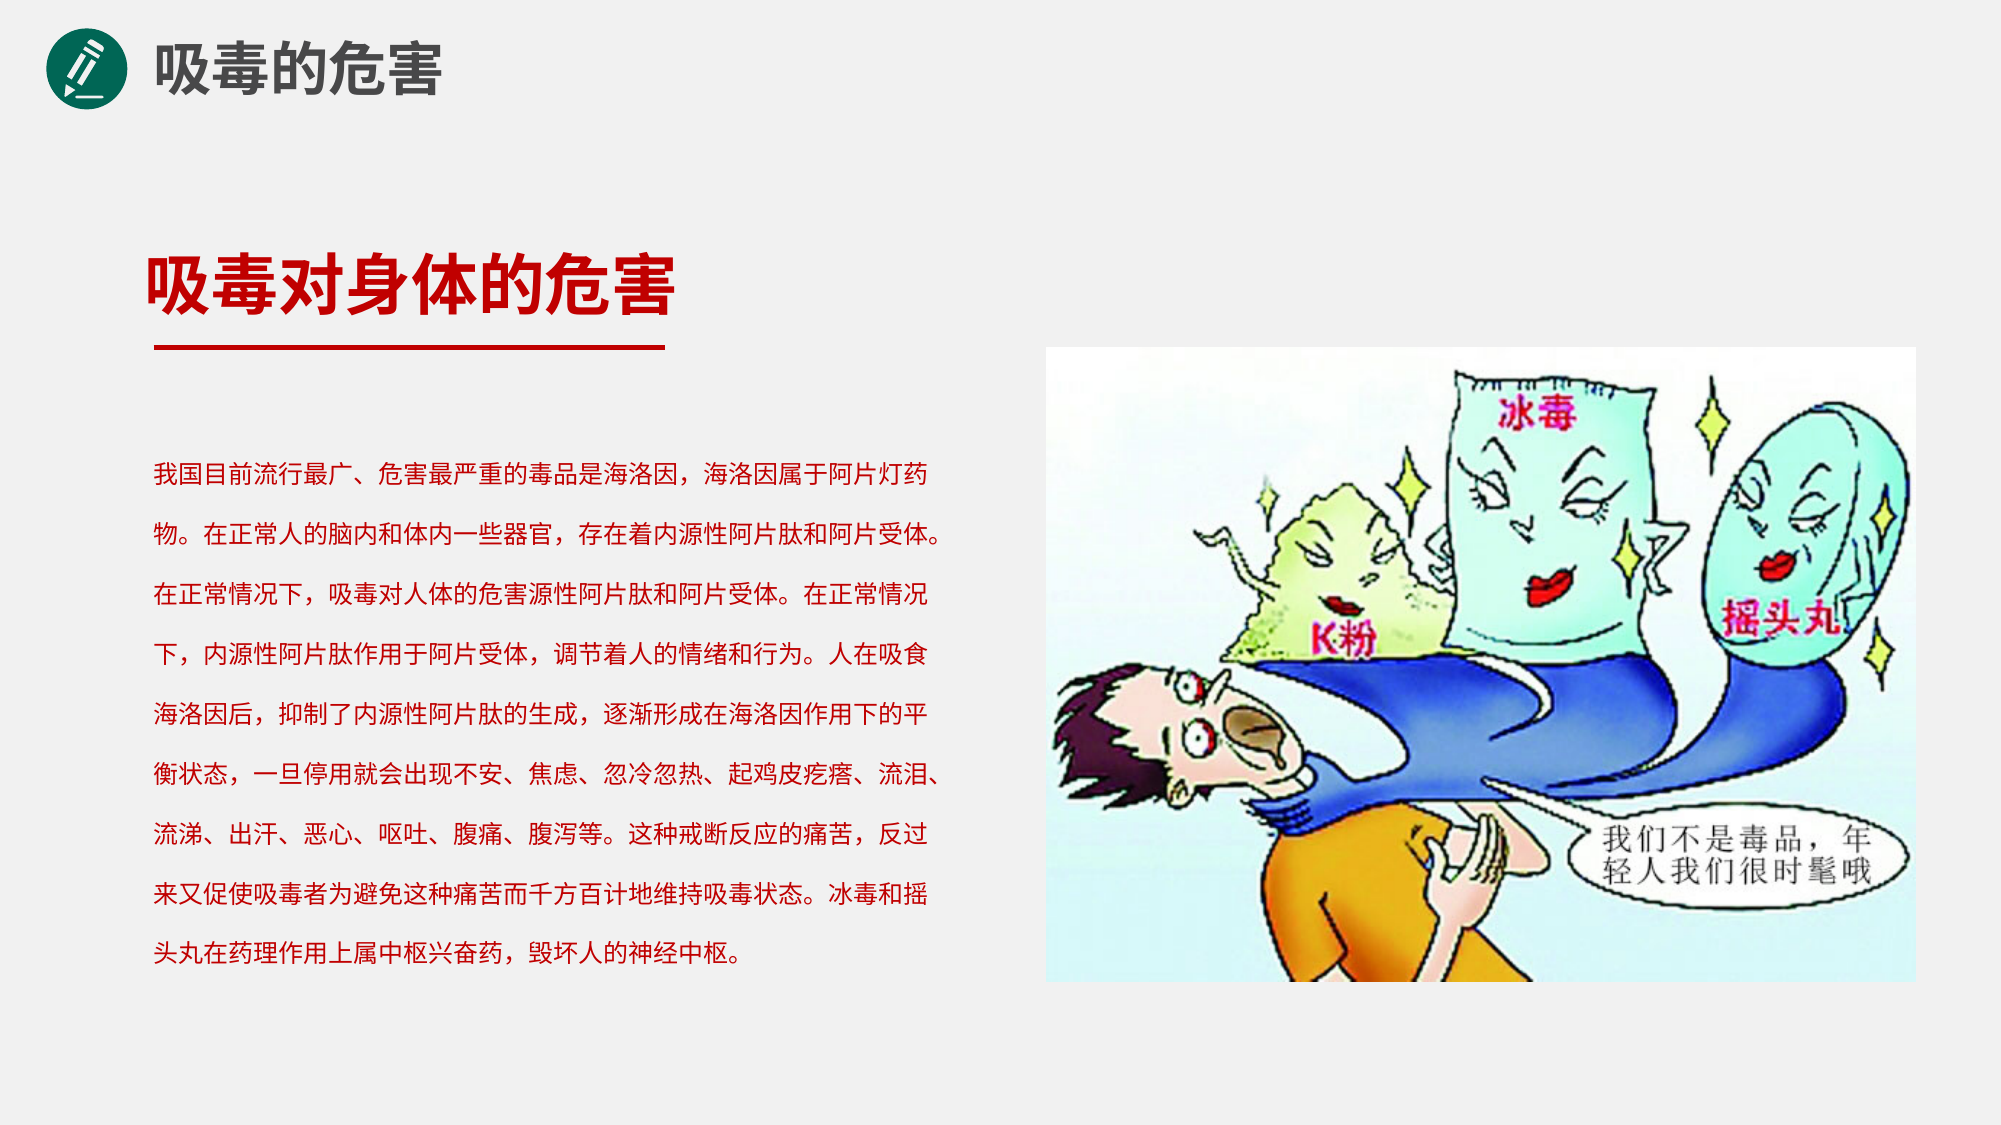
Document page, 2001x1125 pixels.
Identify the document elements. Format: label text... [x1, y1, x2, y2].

text_box [46, 28, 128, 110]
text_box 吸毒对身体的危害 [89, 243, 734, 324]
text_box 吸毒的危害 [139, 24, 967, 110]
text_box 我国目前流行最广、危害最严重的毒品是海洛因，海洛因属于阿片灯药物。在正常人的脑内和体内一些器官，存在着内源性阿片肽和阿片受体。在正常情况下，吸毒对人体的危害源性阿片肽和阿片受体。在正常情况下，内源性阿片肽作用于阿片受体，调节着人的情绪和行为。人在吸食海洛因后，抑制了内源性阿片肽的生成，逐渐形成在海洛因作用下的平衡状态，一旦停用就会出现不安、焦虑、忽冷忽热、起鸡皮疙瘩、流泪、流涕、出汗、恶心、呕吐、腹痛、腹泻等。这种戒断反应的痛苦，反过来又促使吸毒者为避免这种痛苦而千方百计地维持吸毒状态。冰毒和摇头丸在药理作用上属中枢兴奋药，毁坏人的神经中枢。 [153, 428, 938, 968]
picture [0, 0, 2001, 1125]
